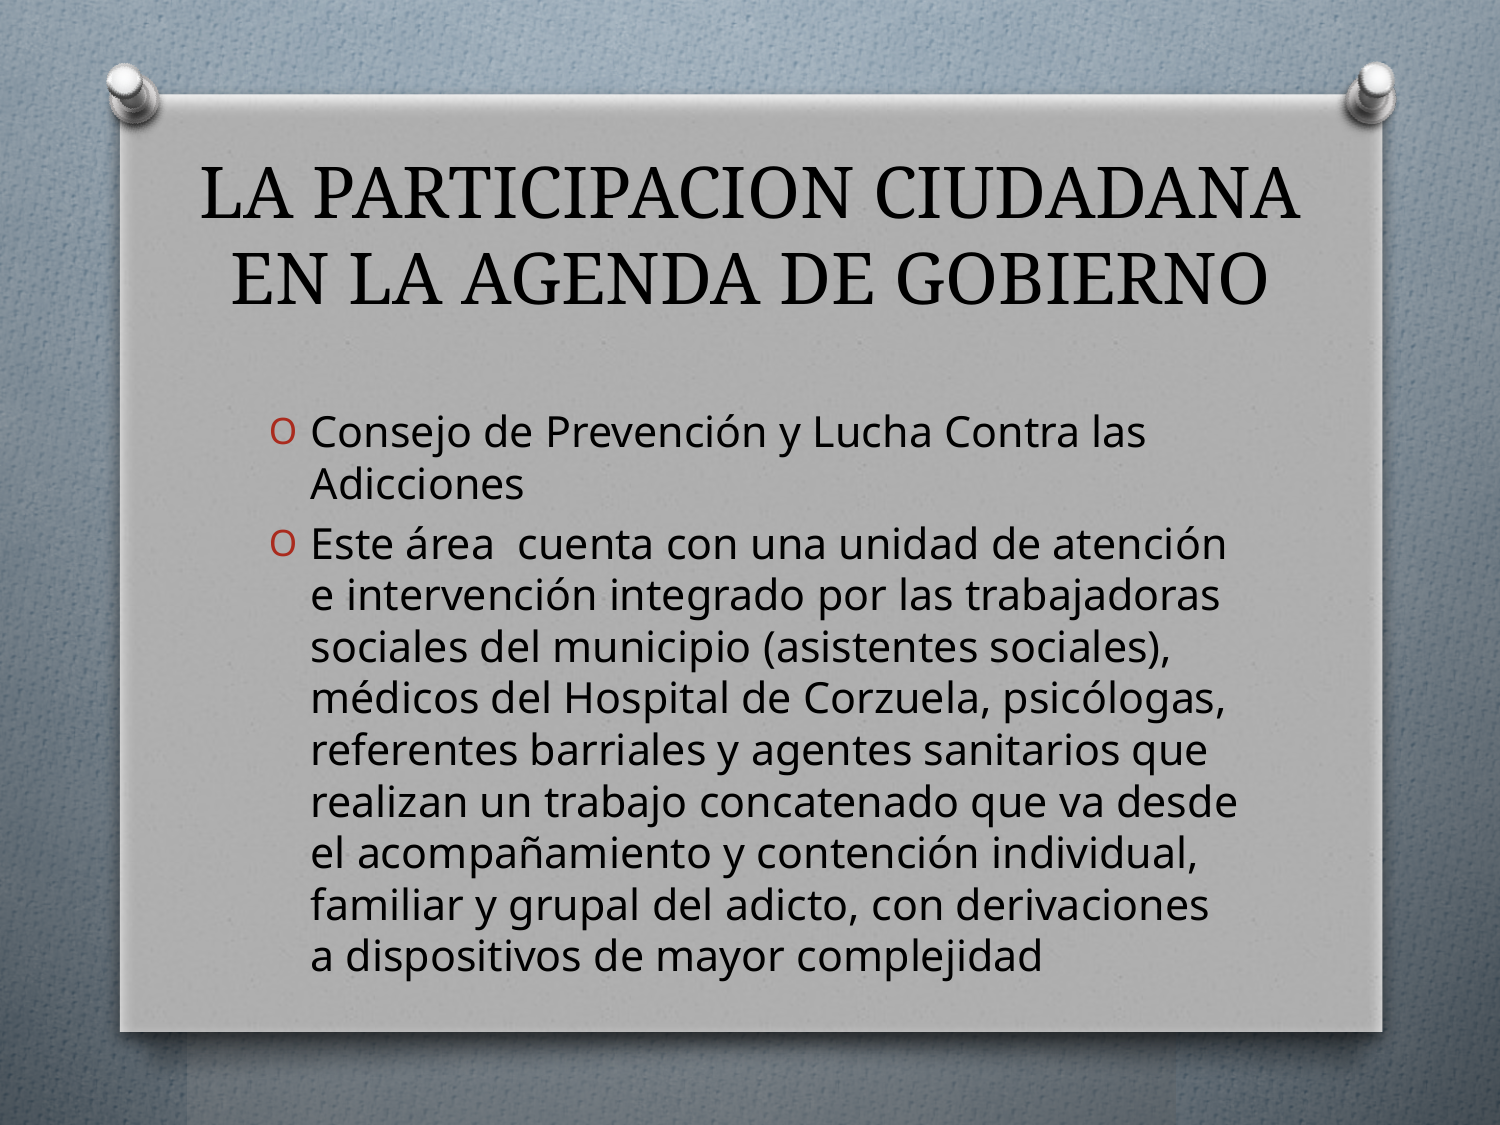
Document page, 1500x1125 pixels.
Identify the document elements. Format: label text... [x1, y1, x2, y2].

picture [1317, 35, 1439, 156]
list Consejo de Prevención y Lucha Contra las Adicciones Este área cuenta con una unidad de atención e intervención integrado por las trabajadoras sociales del municipio (asistentes sociales), médicos del Hospital de Corzuela, psicólogas, referentes barriales y agentes sanitarios que realizan un trabajo concatenado que va desde el acompañamiento y contención individual, familiar y grupal del adicto, con derivaciones a dispositivos de mayor complejidad [253, 397, 1257, 1000]
title LA PARTICIPACION CIUDADANA EN LA AGENDA DE GOBIERNO [179, 134, 1323, 332]
picture [75, 29, 198, 153]
